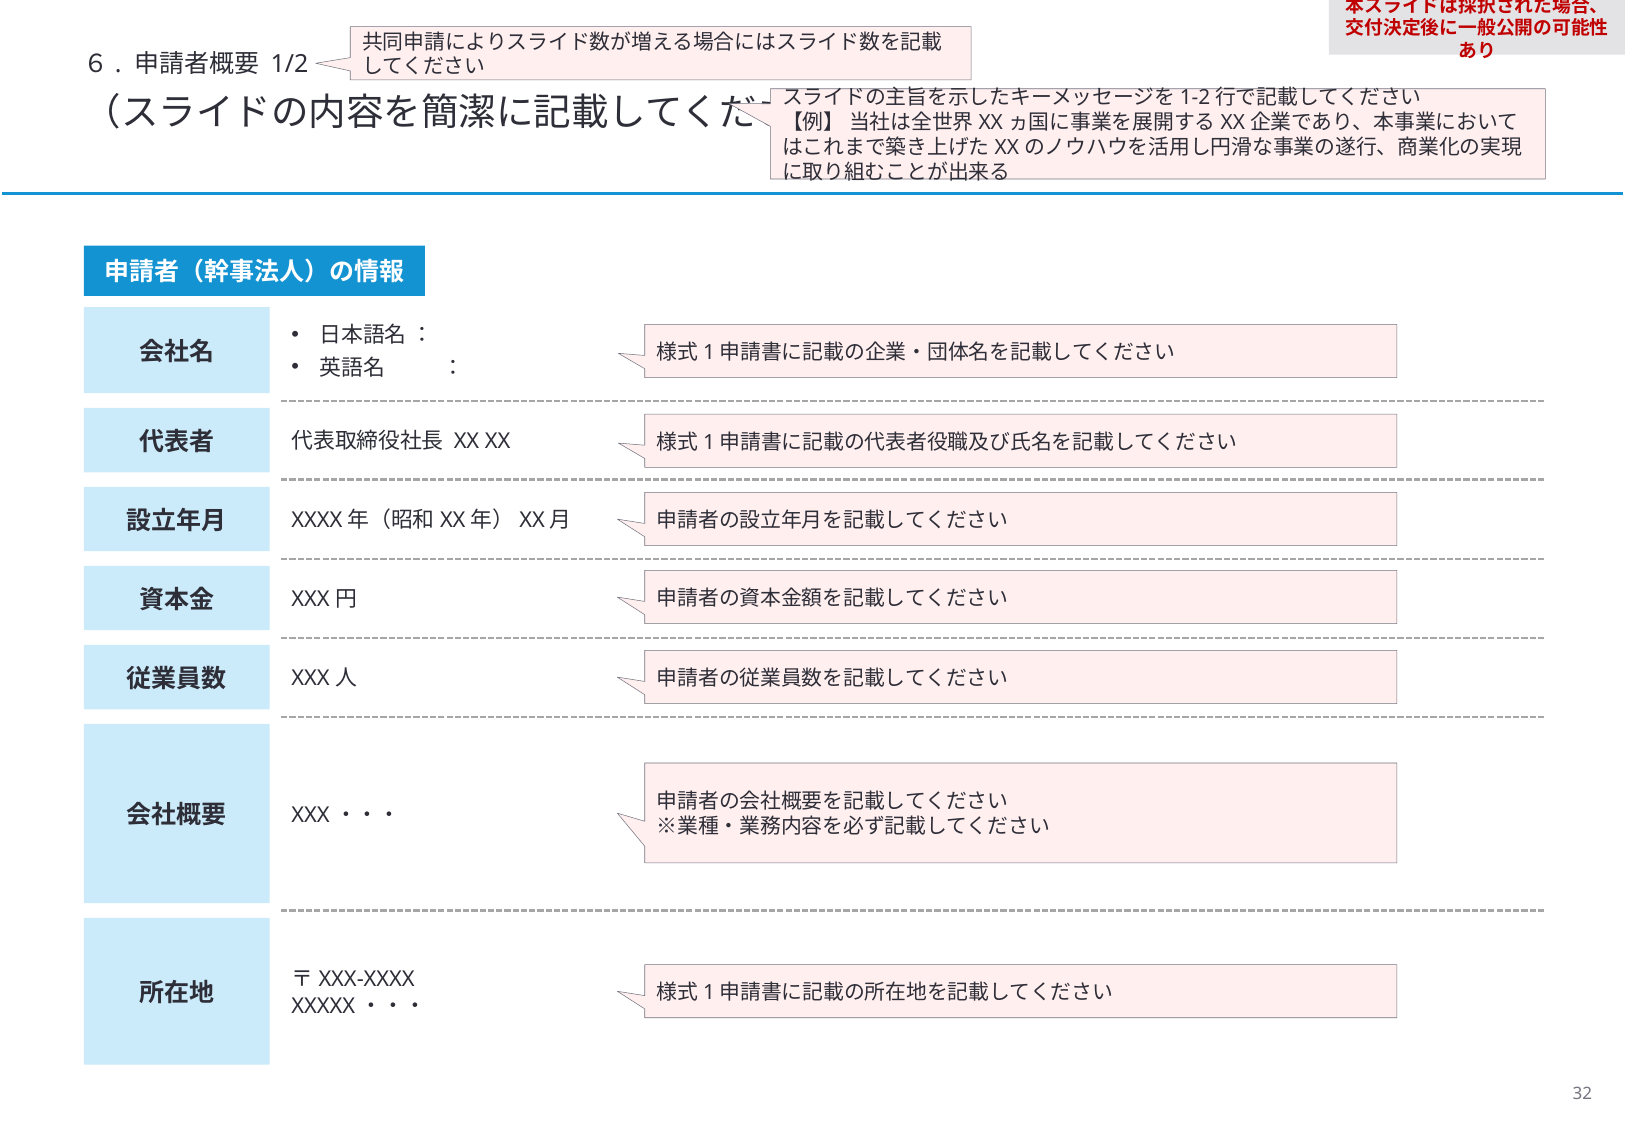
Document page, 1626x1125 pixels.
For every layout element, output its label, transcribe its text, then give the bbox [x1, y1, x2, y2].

text_box 共同申請によりスライド数が増える場合にはスライド数を記載してください [314, 25, 973, 81]
text_box 様式1申請書に記載の所在地を記載してください [616, 963, 1398, 1019]
text_box 所在地 [83, 917, 270, 1065]
text_box 代表取締役社長 XX XX [279, 407, 1542, 473]
text_box 申請者の従業員数を記載してください [616, 649, 1398, 705]
text_box XXX円 [279, 565, 1542, 631]
text_box 資本金 [83, 565, 270, 631]
text_box 代表者 [83, 407, 270, 473]
list ６. 申請者概要 1/2 [84, 40, 1543, 82]
text_box XXXX年（昭和XX年）XX月 [279, 486, 1542, 552]
text_box 本スライドは採択された場合、交付決定後に一般公開の可能性あり [1328, 0, 1625, 55]
text_box 日本語名 ： 英語名 ： [279, 306, 1542, 394]
text_box XXX人 [279, 644, 1542, 710]
text_box 設立年月 [83, 486, 270, 552]
text_box XXX・・・ [279, 723, 1542, 904]
text_box スライドの主旨を示したキーメッセージを1-2行で記載してください 【例】 当社は全世界XXヵ国に事業を展開するXX企業であり、本事業においてはこれまで築き上げたXXのノウハウを活用し円滑な事業の遂行、商業化の実現に取り組むことが出来る [728, 87, 1547, 180]
text_box 申請者（幹事法人）の情報 [83, 245, 426, 297]
text_box 〒XXX-XXXX XXXXX・・・ [279, 917, 1542, 1065]
text_box 申請者の資本金額を記載してください [616, 569, 1398, 625]
text_box 様式1申請書に記載の代表者役職及び氏名を記載してください [617, 413, 1398, 469]
text_box 従業員数 [83, 644, 270, 710]
text_box 申請者の設立年月を記載してください [616, 491, 1398, 547]
text_box 会社概要 [83, 723, 270, 904]
text_box 申請者の会社概要を記載してください ※業種・業務内容を必ず記載してください [616, 762, 1398, 864]
text_box 様式1申請書に記載の企業・団体名を記載してください [617, 323, 1398, 379]
list （スライドの内容を簡潔に記載してください） [84, 83, 1543, 183]
text_box 会社名 [83, 306, 270, 394]
